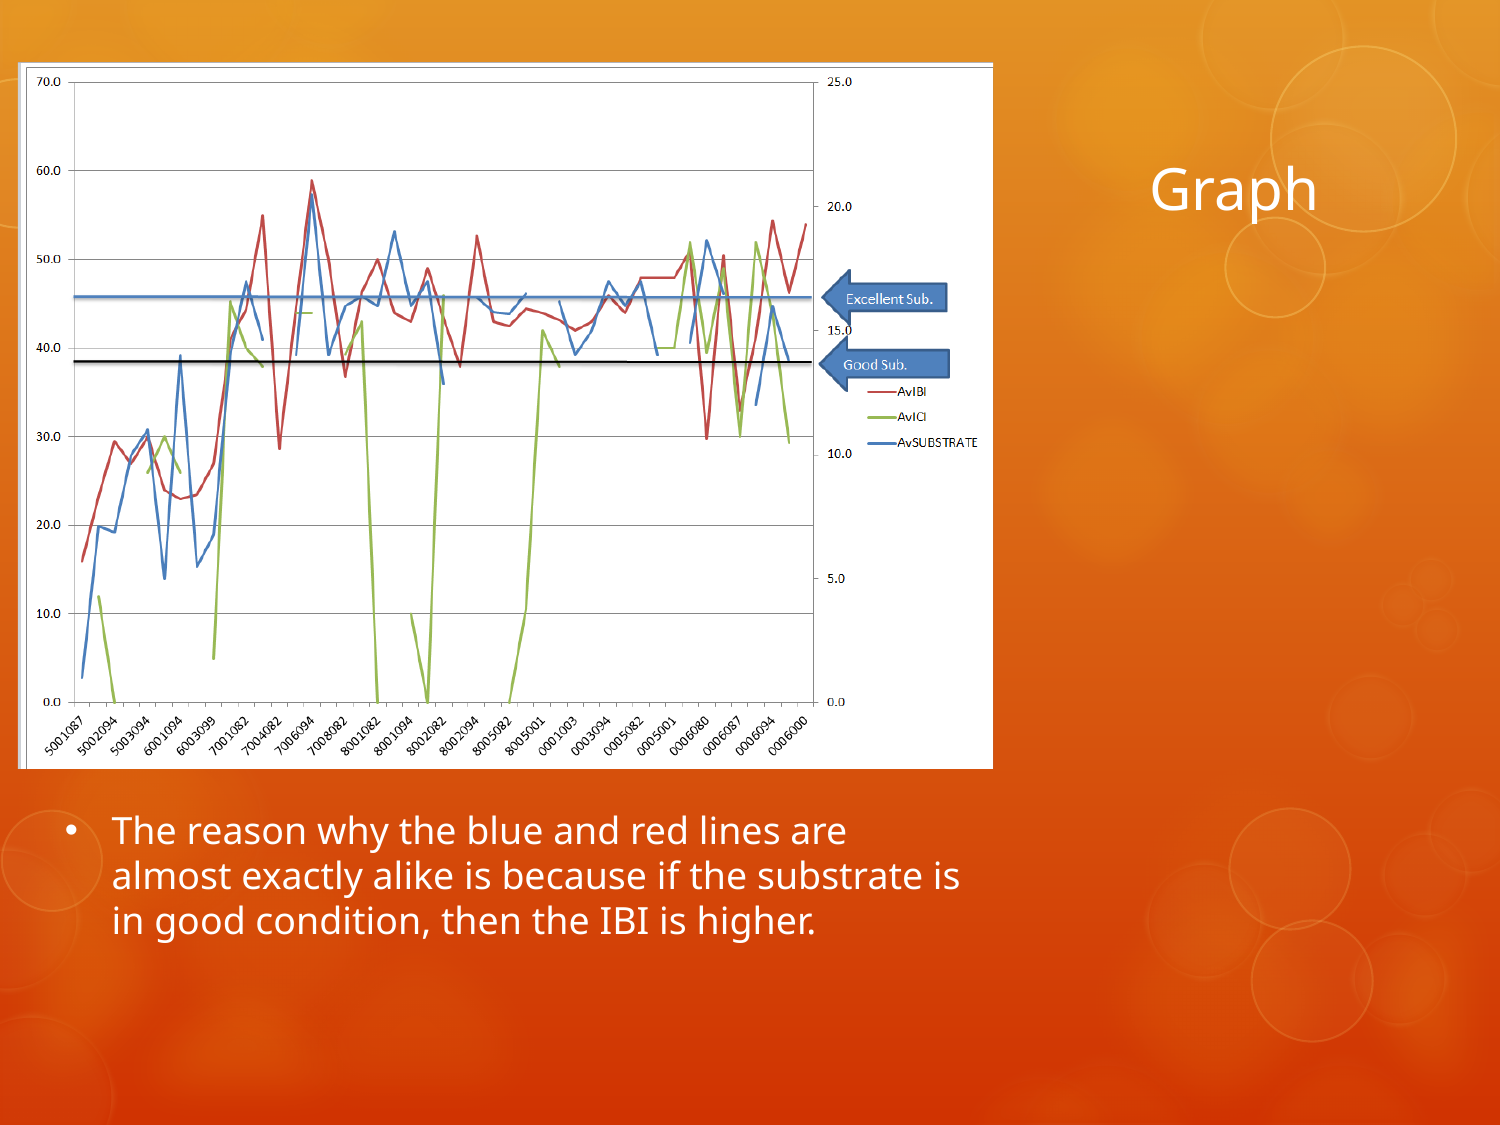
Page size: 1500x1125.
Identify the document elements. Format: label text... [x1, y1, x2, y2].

text_box The reason why the blue and red lines are almost exactly alike is because if the substrate is in good condition, then the IBI is higher. [50, 799, 988, 950]
title Graph [1062, 110, 1335, 263]
picture [17, 61, 994, 769]
